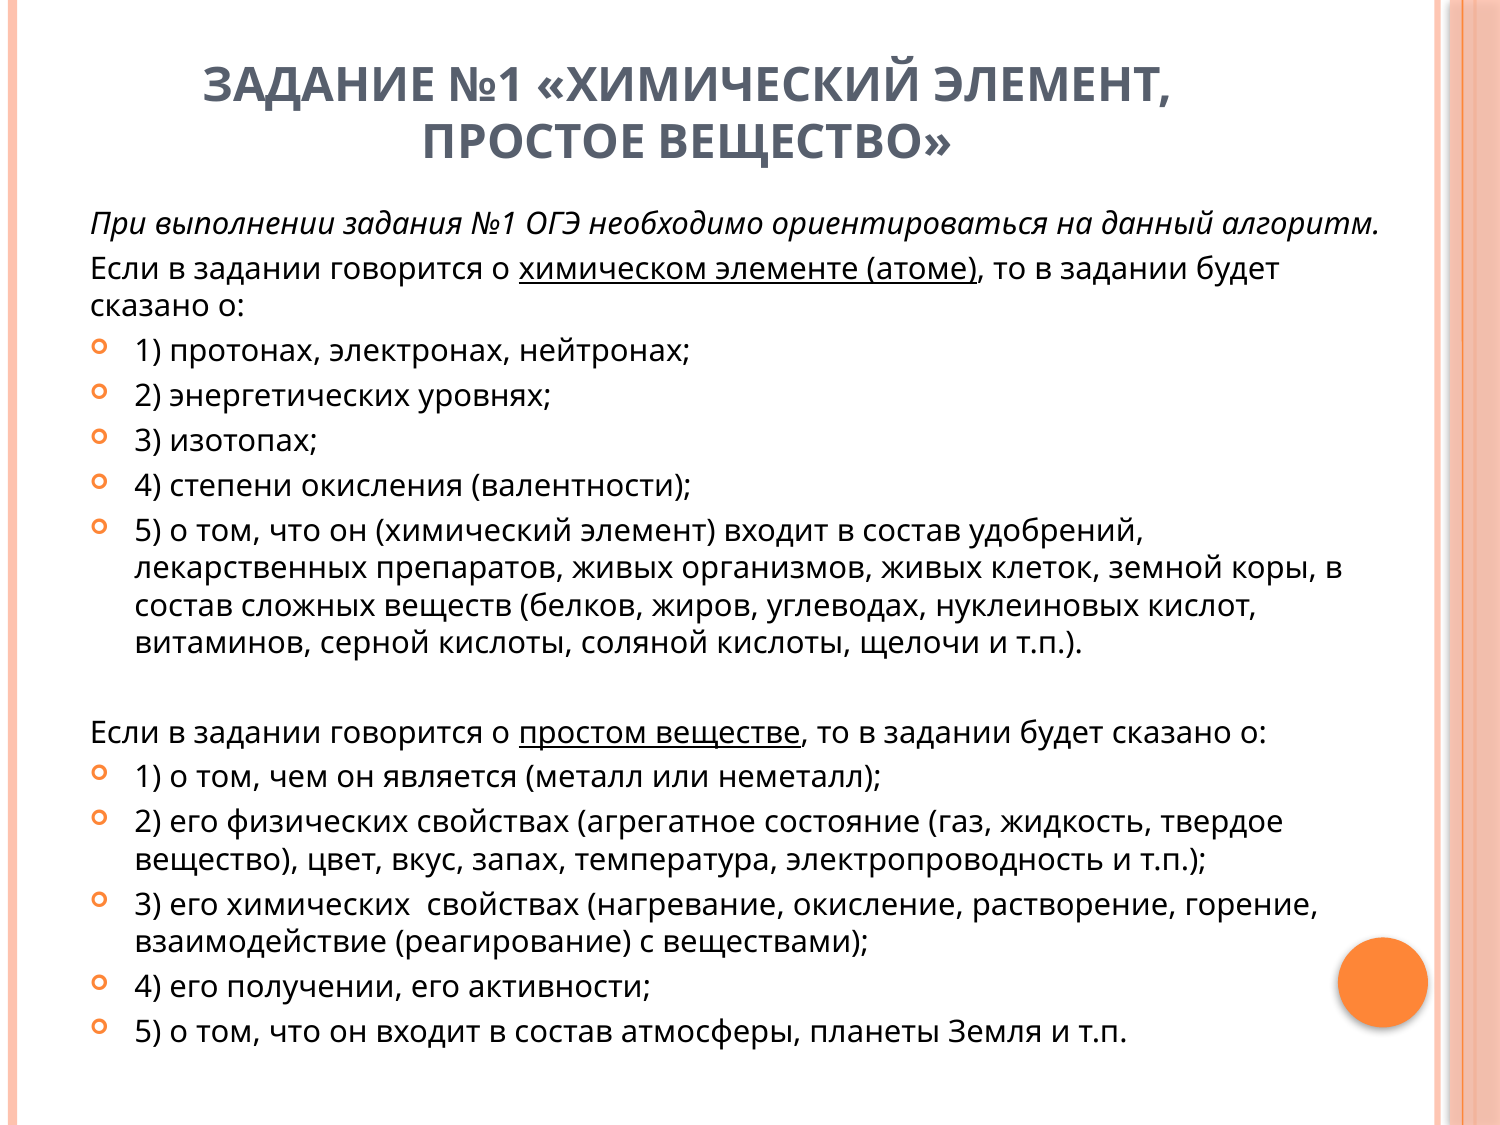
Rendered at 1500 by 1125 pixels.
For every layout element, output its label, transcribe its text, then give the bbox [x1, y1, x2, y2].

list При выполнении задания №1 ОГЭ необходимо ориентироваться на данный алгоритм. Если в задании говорится о химическом элементе (атоме), то в задании будет сказано о: 1) протонах, электронах, нейтронах; 2) энергетических уровнях; 3) изотопах; 4) степени окисления (валентности); 5) о том, что он (химический элемент) входит в состав удобрений, лекарственных препаратов, живых организмов, живых клеток, земной коры, в состав сложных веществ (белков, жиров, углеводах, нуклеиновых кислот, витаминов, серной кислоты, соляной кислоты, щелочи и т.п.). Если в задании говорится о простом веществе, то в задании будет сказано о: 1) о том, чем он является (металл или неметалл); 2) его физических свойствах (агрегатное состояние (газ, жидкость, твердое вещество), цвет, вкус, запах, температура, электропроводность и т.п.); 3) его химических свойствах (нагревание, окисление, растворение, горение, взаимодействие (реагирование) с веществами); 4) его получении, его активности; 5) о том, что он входит в состав атмосферы, планеты Земля и т.п. [75, 196, 1400, 1062]
title Задание №1 «Химический элемент, простое вещество» [75, 45, 1300, 196]
